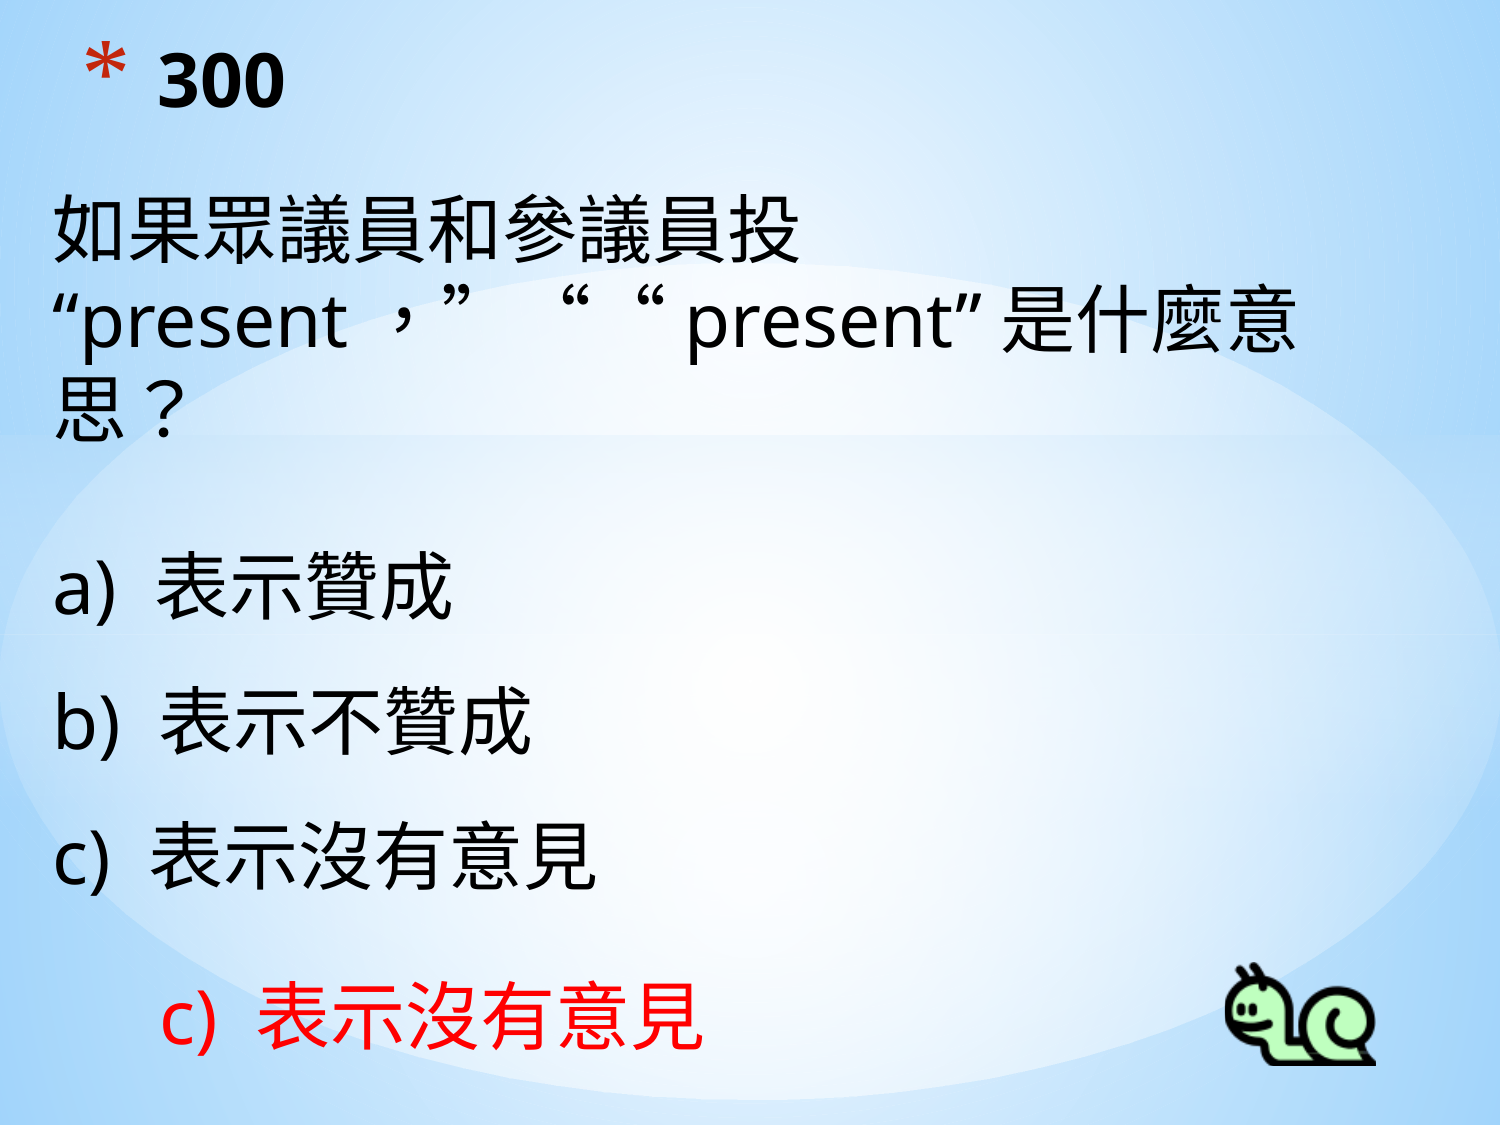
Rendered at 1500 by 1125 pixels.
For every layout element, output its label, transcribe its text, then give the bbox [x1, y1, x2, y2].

text_box 如果眾議員和參議員投 “present，”““present”是什麼意思？ [37, 174, 1463, 640]
picture [1224, 962, 1377, 1067]
text_box c) 表示沒有意見 [124, 962, 721, 1125]
title 300 [37, 24, 375, 150]
text_box a) 表示贊成 b) 表示不贊成 c) 表示沒有意見 [37, 487, 1242, 1125]
